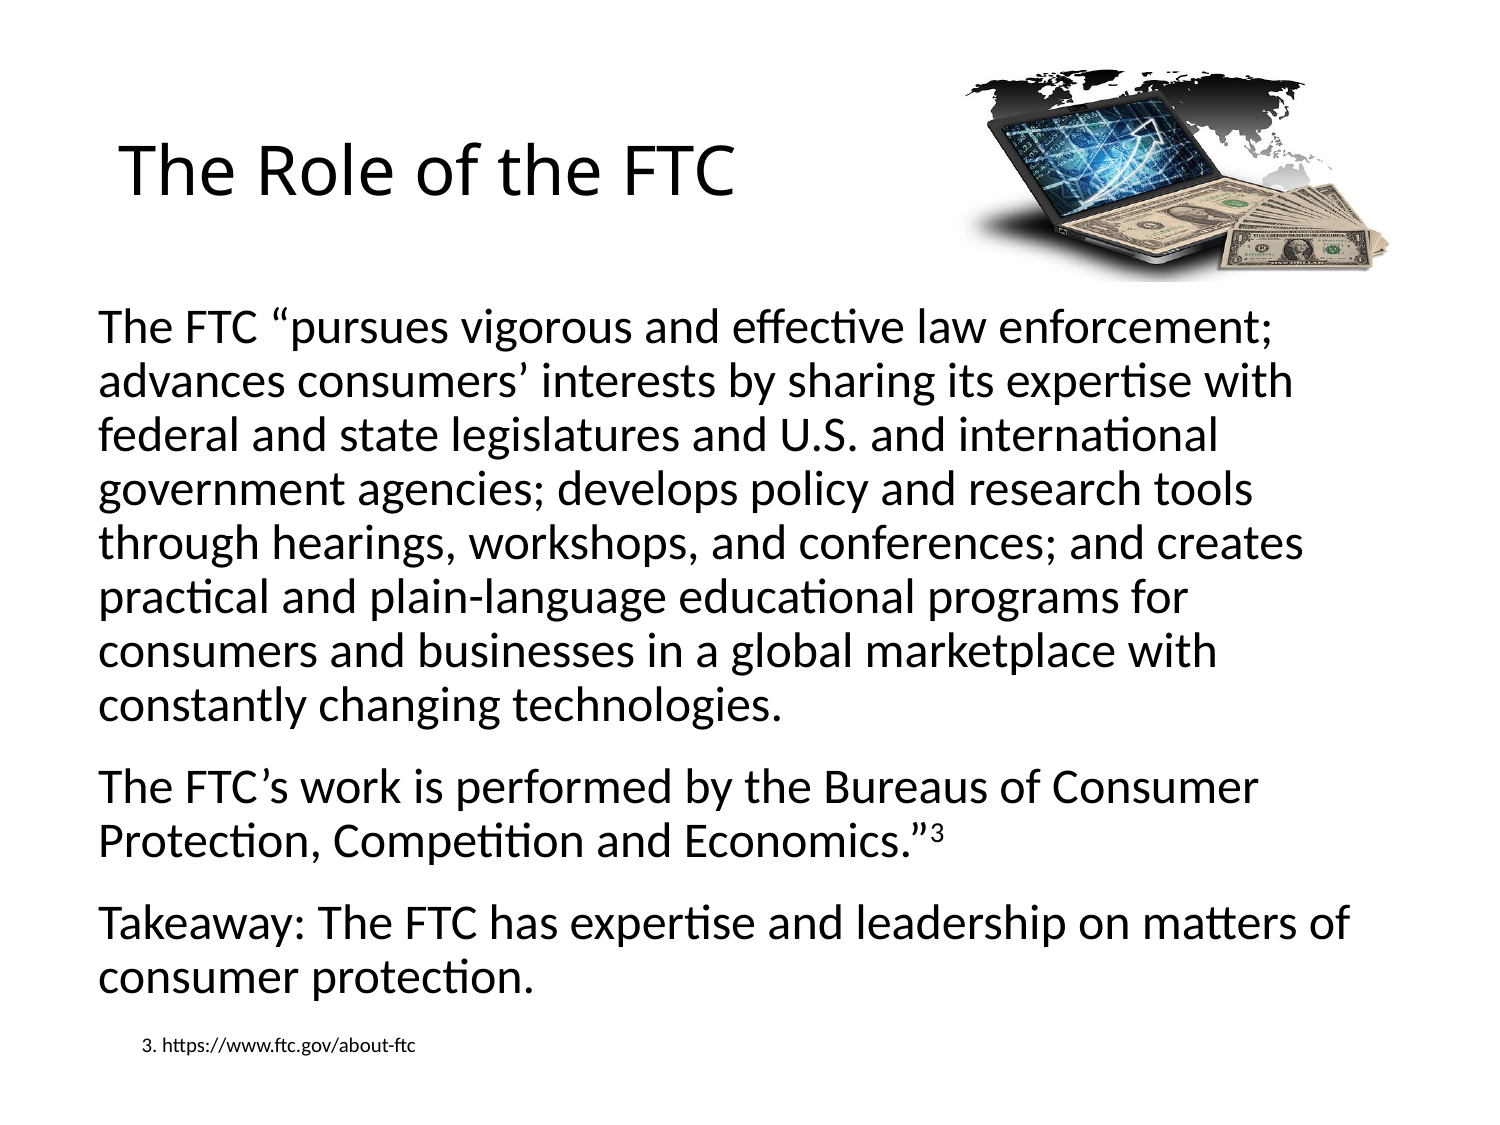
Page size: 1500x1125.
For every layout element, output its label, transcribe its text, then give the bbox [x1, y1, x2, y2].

text_box 3. https://www.ftc.gov/about-ftc [126, 1024, 967, 1065]
picture [946, 43, 1397, 282]
title The Role of the FTC [102, 104, 1398, 292]
list The FTC “pursues vigorous and effective law enforcement; advances consumers’ interests by sharing its expertise with federal and state legislatures and U.S. and international government agencies; develops policy and research tools through hearings, workshops, and conferences; and creates practical and plain-language educational programs for consumers and businesses in a global marketplace with constantly changing technologies. The FTC’s work is performed by the Bureaus of Consumer Protection, Competition and Economics.”3 Takeaway: The FTC has expertise and leadership on matters of consumer protection. [73, 292, 1398, 1025]
